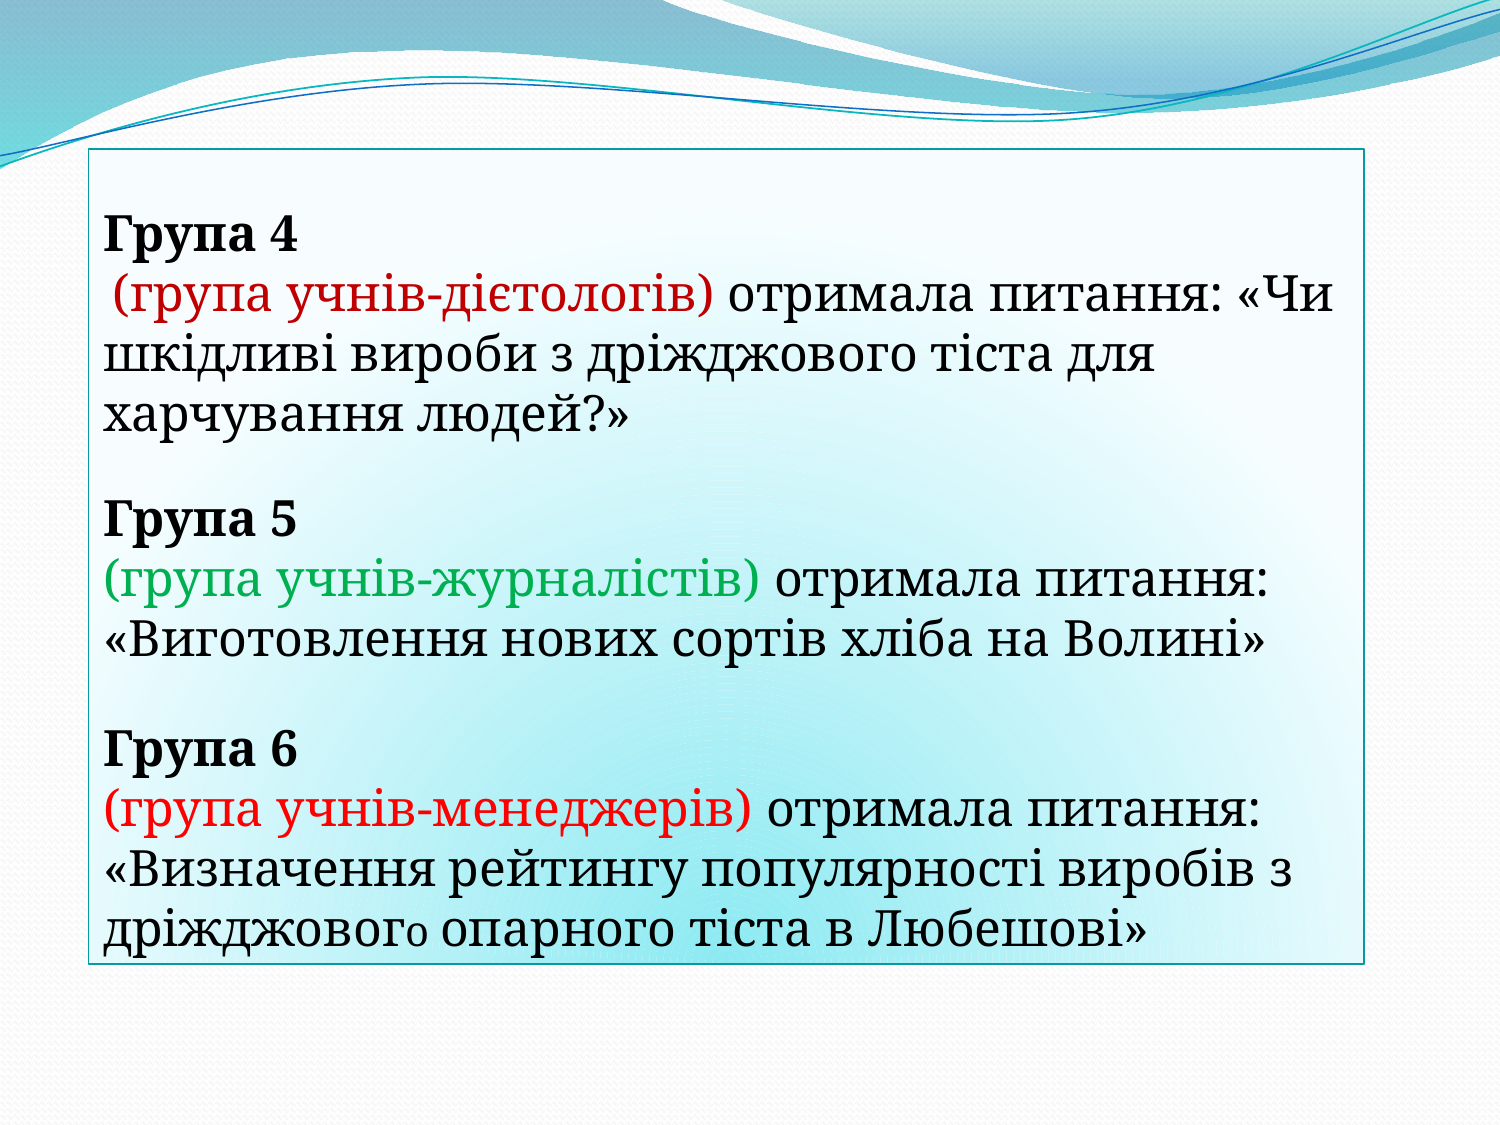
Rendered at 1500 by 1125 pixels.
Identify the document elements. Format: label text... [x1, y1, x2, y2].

text_box Група 4 (група учнів-дієтологів) отримала питання: «Чи шкідливі вироби з дріжджового тіста для харчування людей?» Група 5 (група учнів-журналістів) отримала питання: «Виготовлення нових сортів хліба на Волині» Група 6 (група учнів-менеджерів) отримала питання: «Визначення рейтингу популярності виробів з дріжджового опарного тіста в Любешові» [88, 148, 1365, 965]
